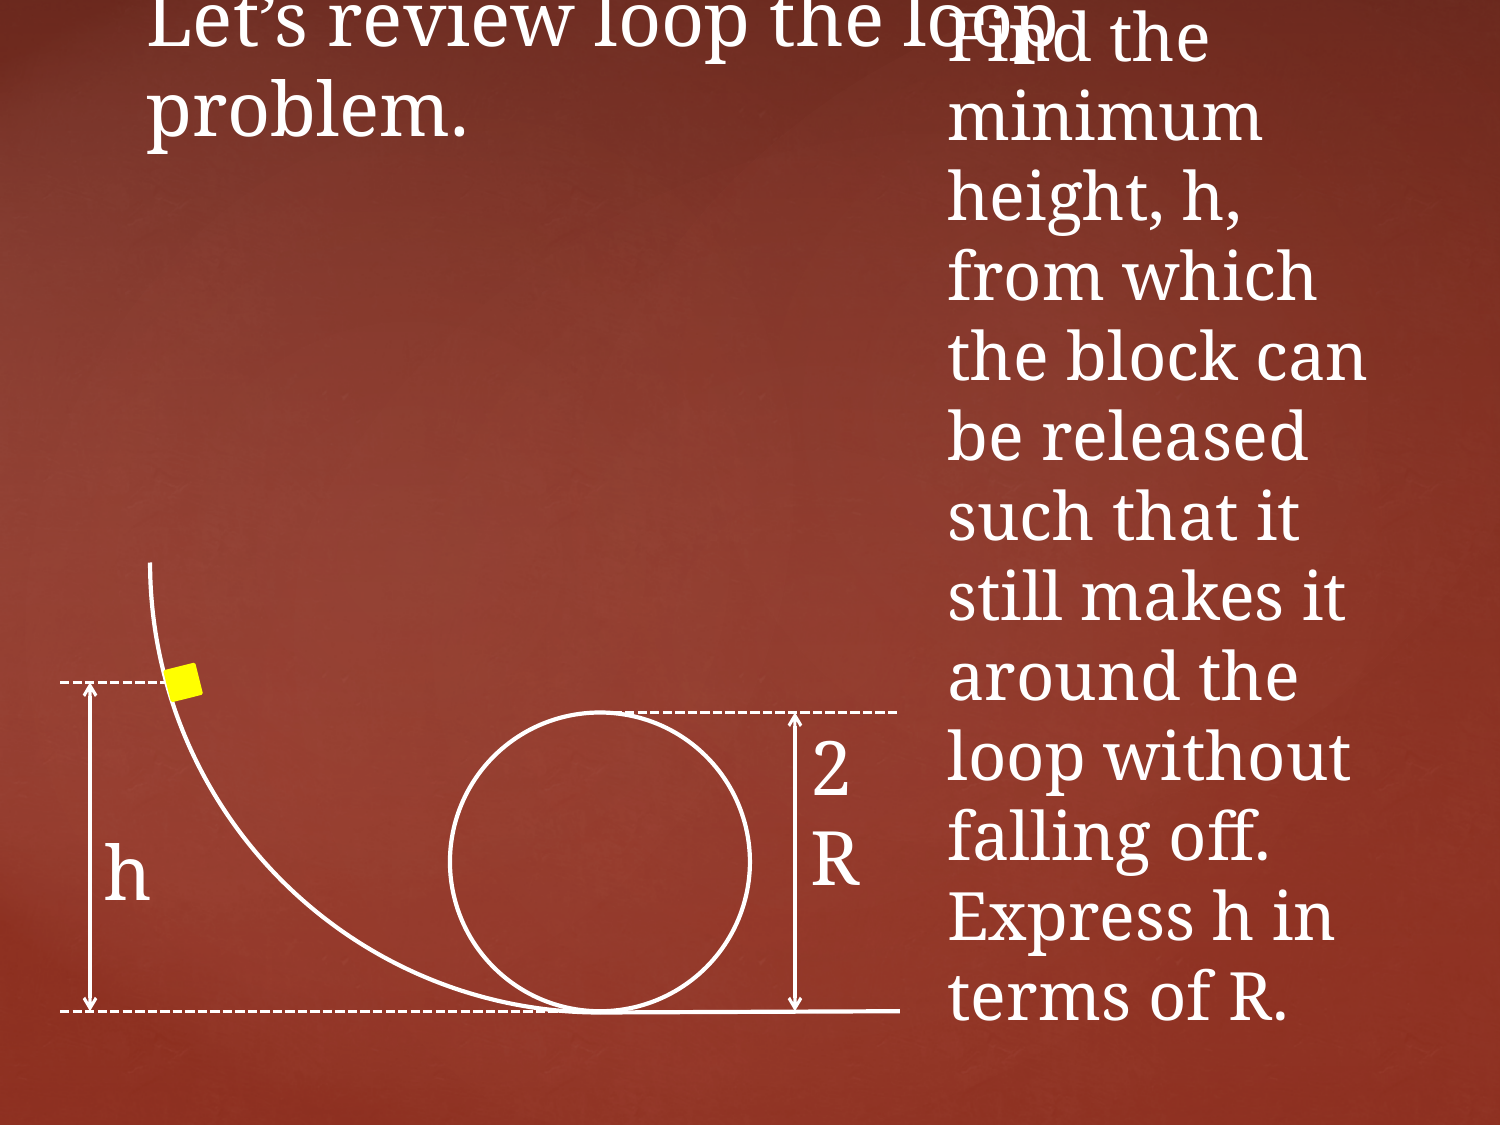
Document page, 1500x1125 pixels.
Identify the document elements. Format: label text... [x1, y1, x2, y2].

text_box [163, 662, 203, 703]
text_box [448, 710, 752, 1007]
text_box [149, 562, 601, 1007]
text_box 2R [805, 785, 915, 909]
title Let’s review loop the loop problem. [131, 66, 1369, 159]
text_box h [100, 800, 195, 923]
text_box Find the minimum height, h, from which the block can be released such that it still makes it around the loop without falling off. Express h in terms of R. [932, 232, 1428, 1042]
